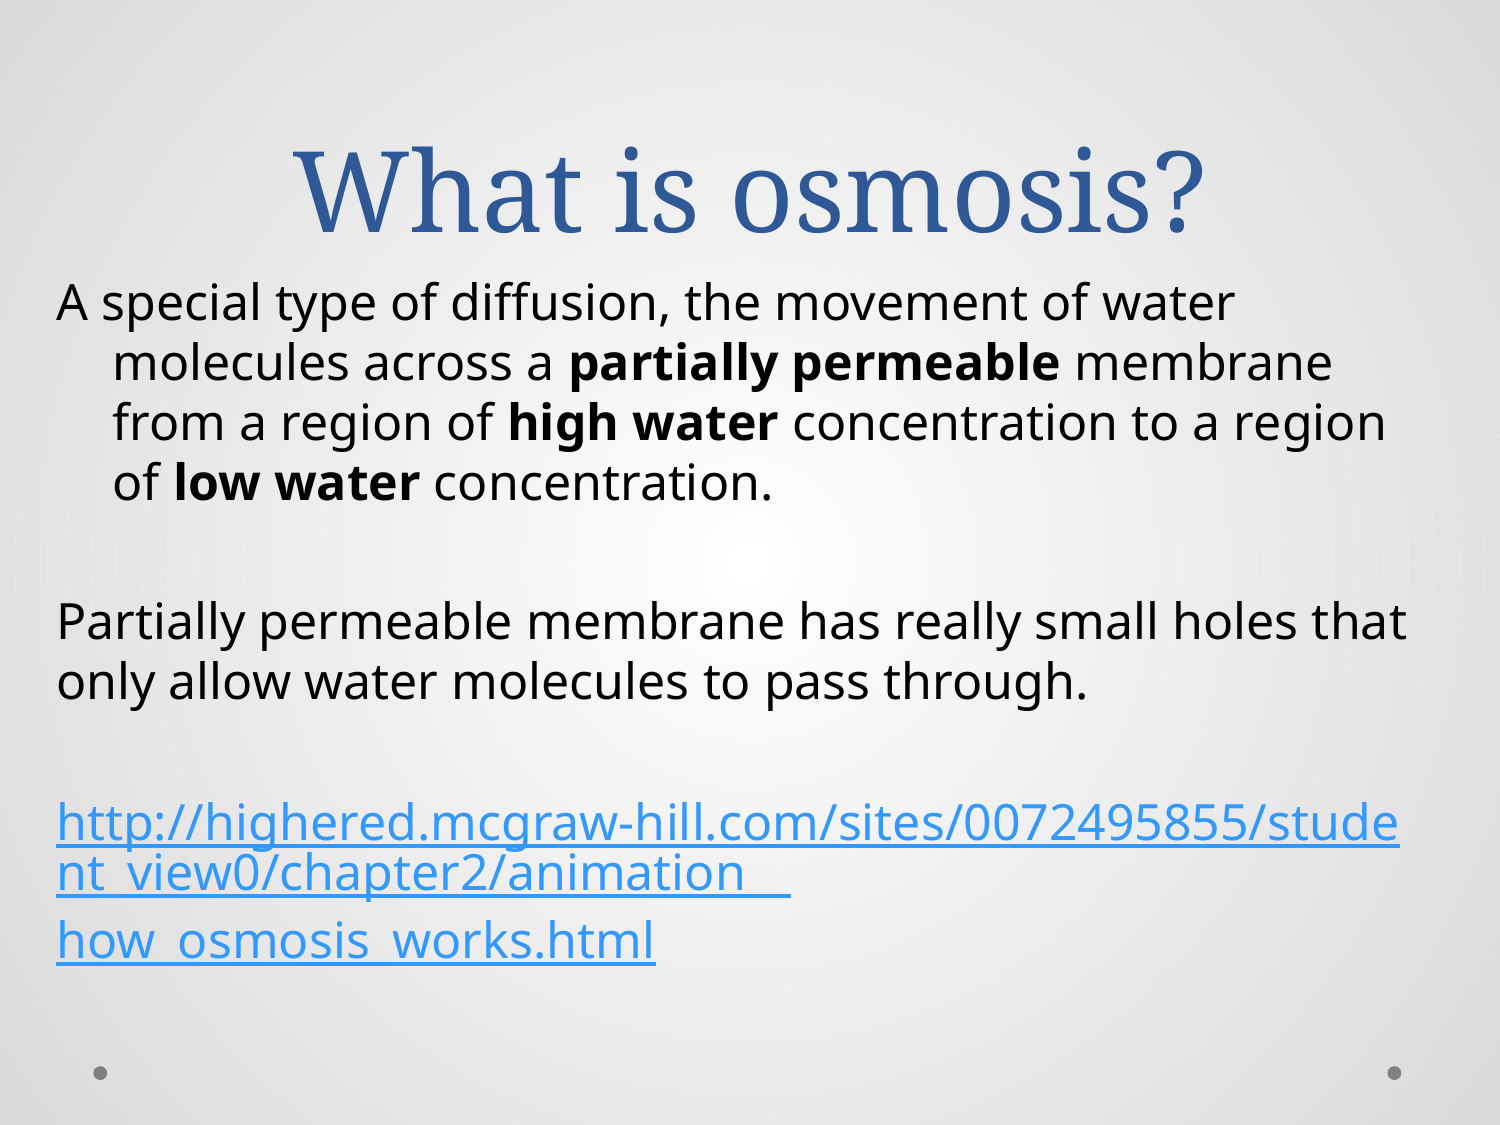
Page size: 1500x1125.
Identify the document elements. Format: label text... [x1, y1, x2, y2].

title What is osmosis? [75, 0, 1425, 262]
list A special type of diffusion, the movement of water molecules across a partially permeable membrane from a region of high water concentration to a region of low water concentration. Partially permeable membrane has really small holes that only allow water molecules to pass through. http://highered.mcgraw-hill.com/sites/0072495855/student_view0/chapter2/animation__how_osmosis_works.html [41, 262, 1425, 1005]
